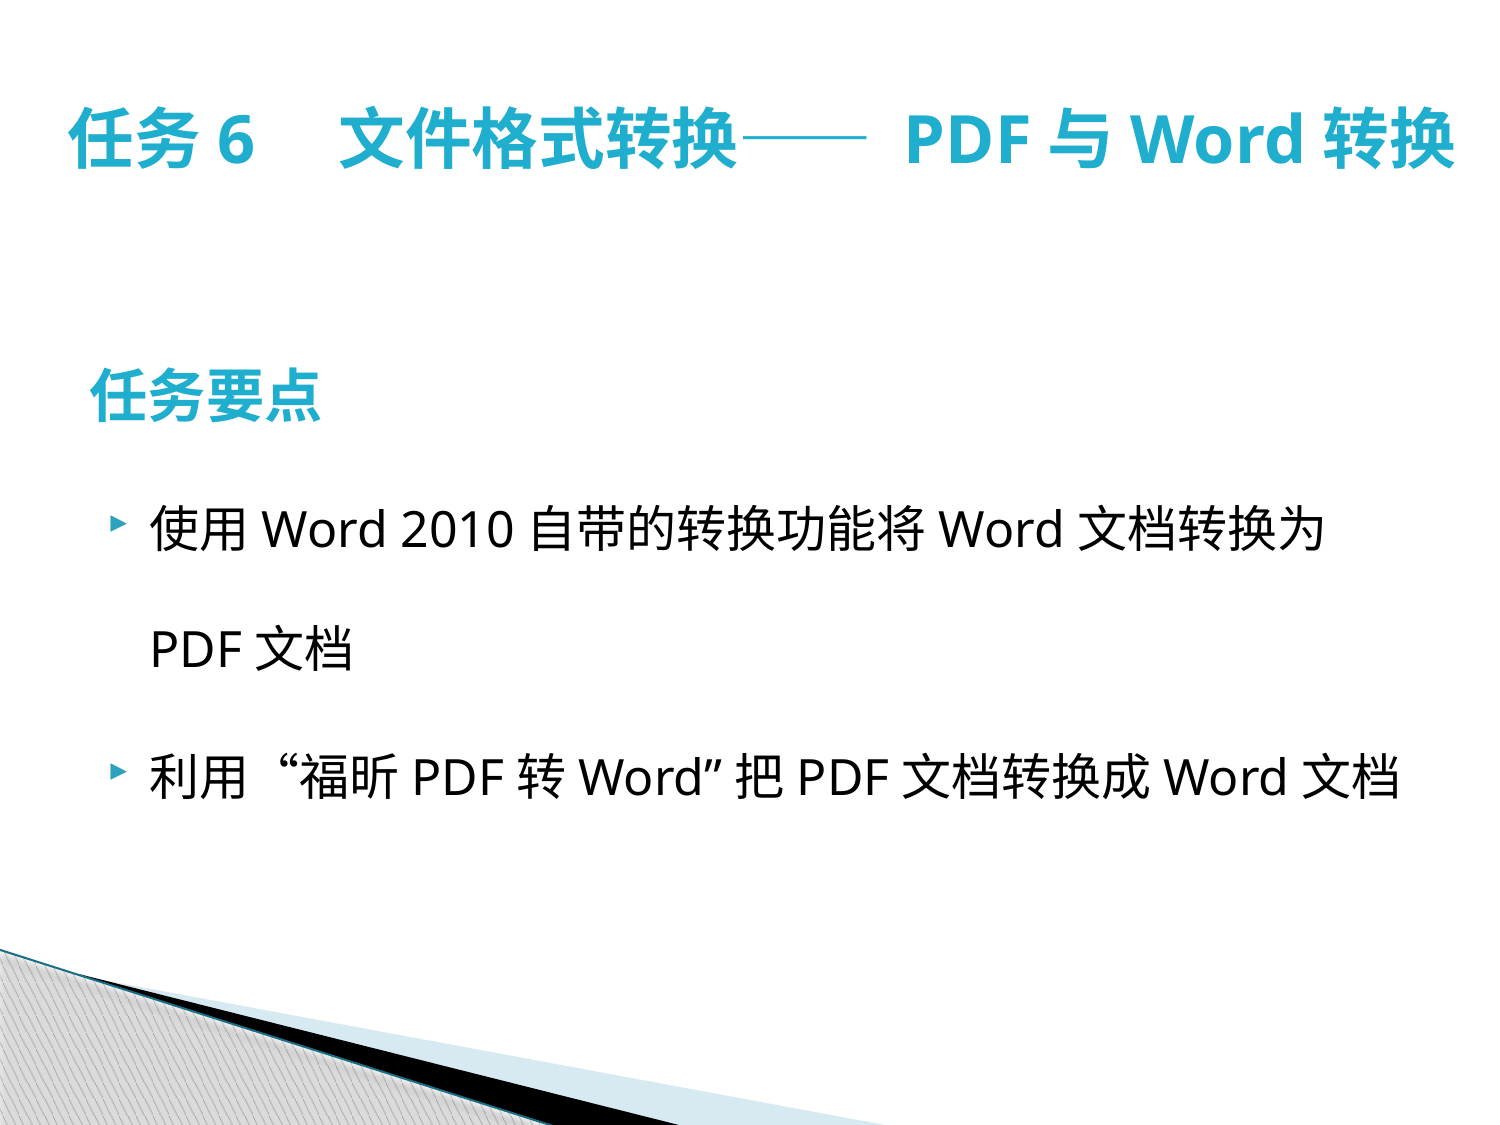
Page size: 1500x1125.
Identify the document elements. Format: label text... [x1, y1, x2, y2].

title 任务6 文件格式转换—— PDF与Word转换 [53, 42, 1479, 231]
list 任务要点 使用Word 2010自带的转换功能将Word文档转换为PDF文档 利用“福昕PDF转Word”把PDF文档转换成Word文档 [75, 309, 1425, 953]
